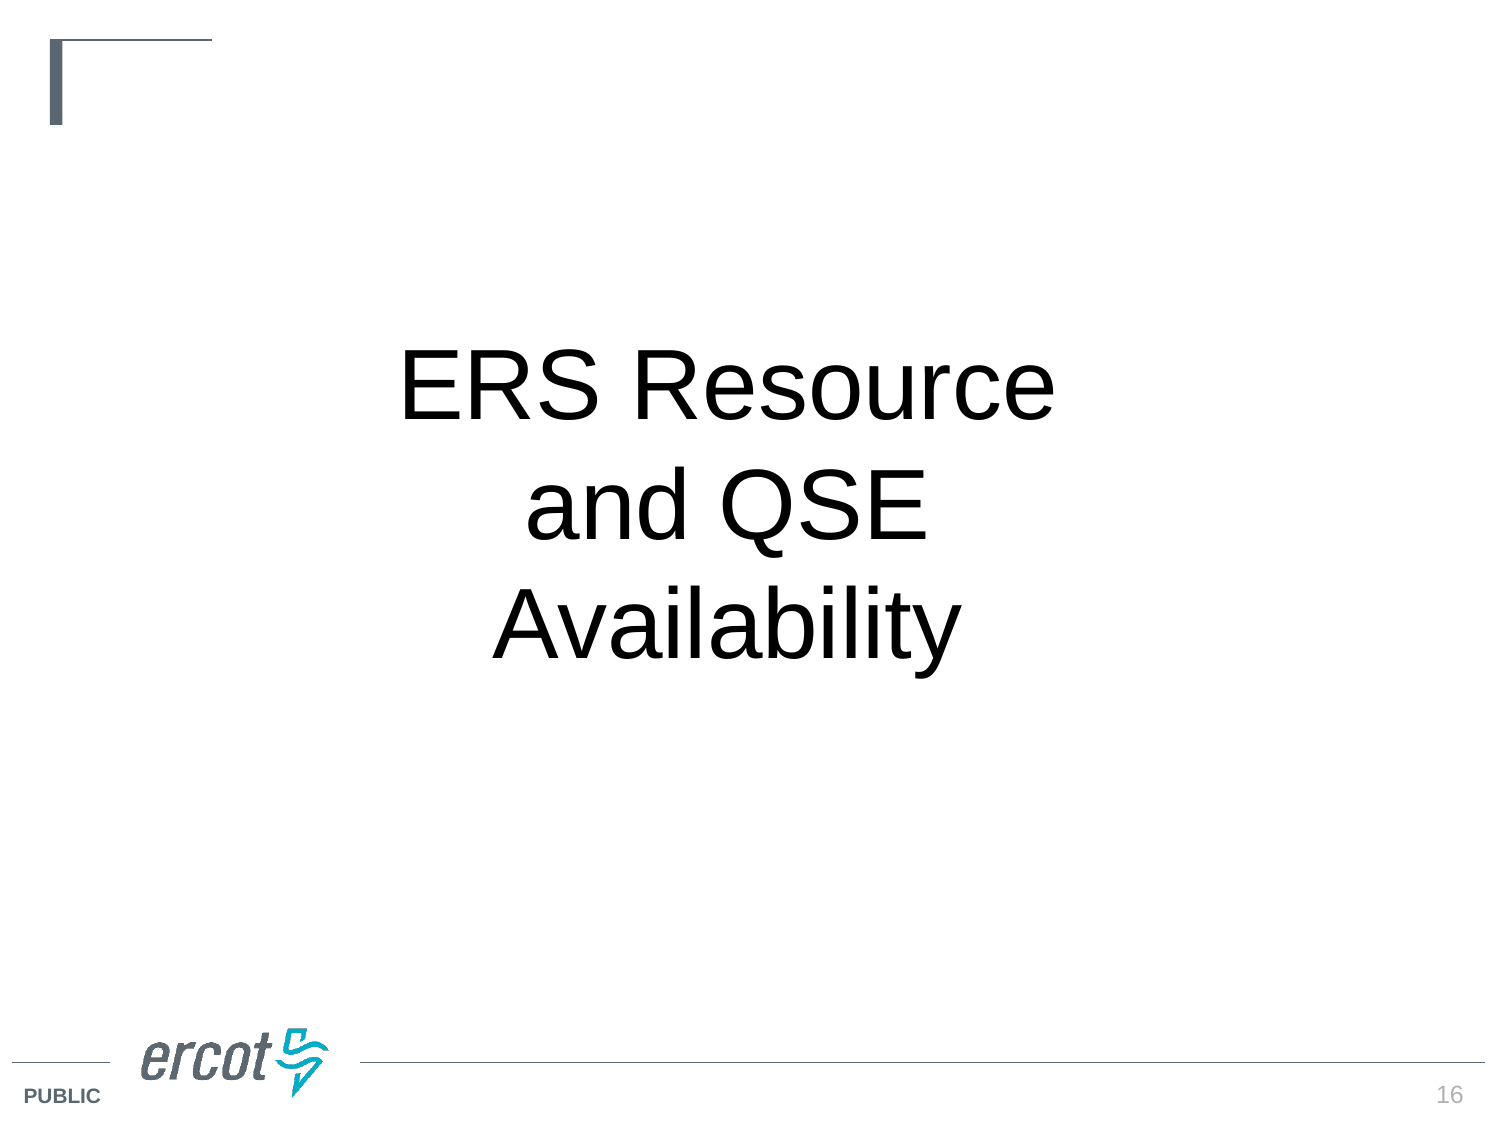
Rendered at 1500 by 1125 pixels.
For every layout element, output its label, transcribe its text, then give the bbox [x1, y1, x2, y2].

picture [137, 1024, 332, 1100]
slide_number 16 [1412, 1076, 1488, 1112]
text_box ERS Resource and QSE Availability [305, 311, 1150, 687]
